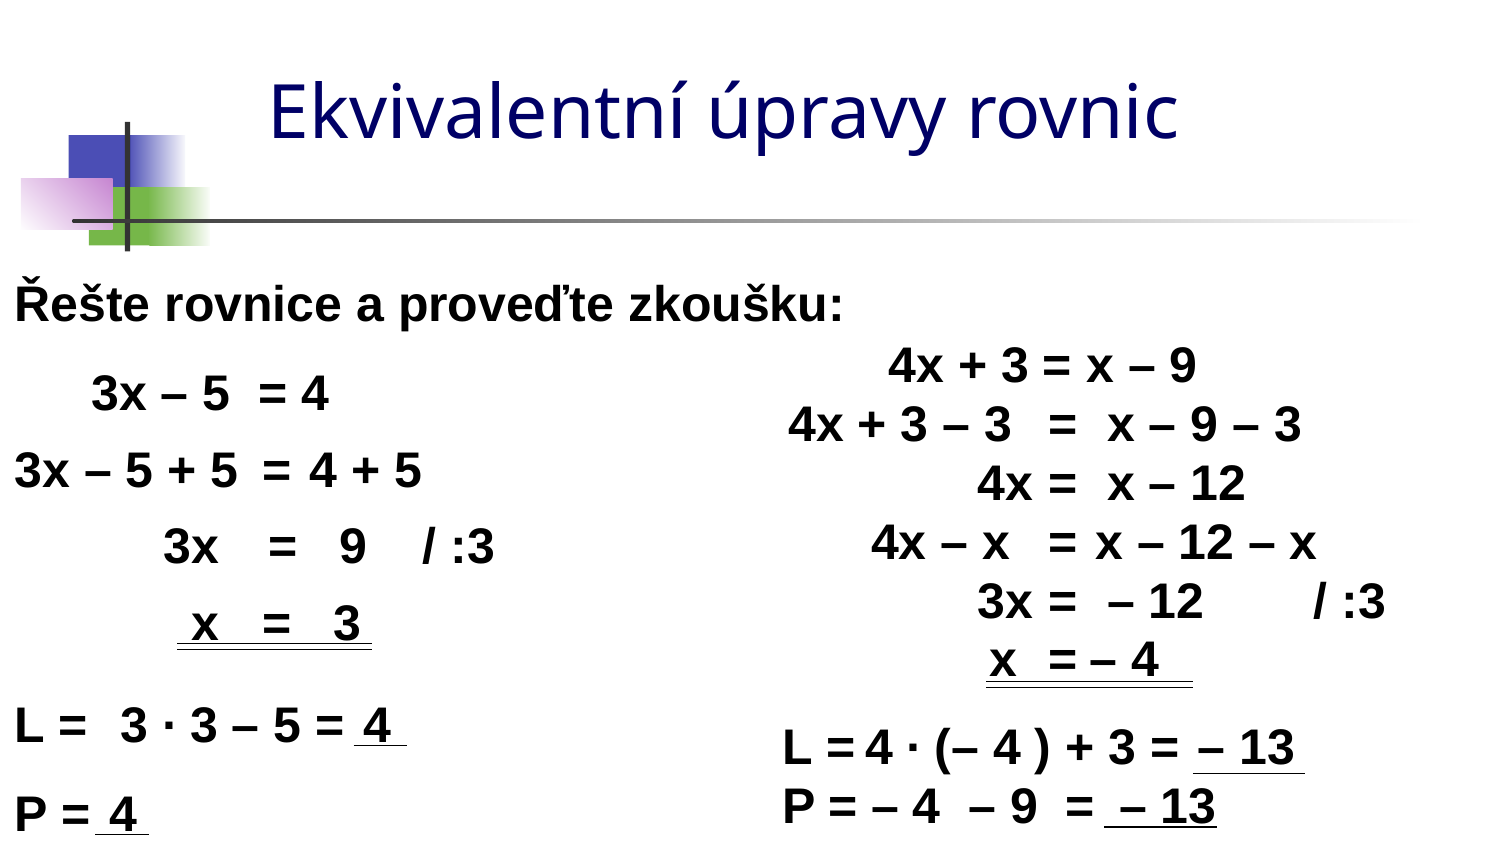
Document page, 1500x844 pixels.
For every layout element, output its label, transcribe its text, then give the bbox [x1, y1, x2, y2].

text_box 4 + 5 [295, 431, 445, 503]
text_box = [253, 507, 325, 580]
text_box = [1033, 562, 1105, 635]
text_box 3 ∙ 3 – 5 = [105, 686, 348, 759]
text_box x [974, 635, 1033, 692]
text_box = [247, 431, 295, 503]
text_box 4x + 3 – 3 [773, 385, 1033, 458]
text_box P = [767, 767, 856, 840]
text_box – 13 [1104, 767, 1262, 840]
text_box 3x – 5 = 4 [76, 354, 390, 427]
text_box – 13 [1182, 708, 1341, 781]
text_box = [1033, 635, 1105, 681]
text_box = [1033, 444, 1105, 503]
text_box – 4 [1105, 620, 1233, 692]
text_box 3x – 5 + 5 [0, 431, 247, 503]
text_box L = [767, 708, 850, 767]
text_box 4 [348, 686, 424, 759]
text_box 3 [319, 584, 408, 657]
text_box x – 12 – x [1105, 503, 1418, 576]
text_box / :3 [407, 507, 514, 580]
text_box x – 12 [1105, 458, 1362, 503]
text_box x – 9 – 3 [1092, 385, 1396, 458]
text_box Řešte rovnice a proveďte zkoušku: [0, 265, 916, 338]
text_box / :3 [1299, 562, 1406, 635]
text_box = [247, 584, 319, 643]
text_box = [1033, 503, 1105, 562]
text_box x [177, 584, 247, 643]
text_box 4x + 3 = x – 9 [874, 326, 1295, 385]
text_box 4 [94, 775, 170, 844]
text_box 4x [962, 444, 1033, 503]
text_box L = [0, 686, 105, 759]
title Ekvivalentní úpravy rovnic [129, 43, 1318, 175]
text_box 3x [962, 562, 1033, 635]
text_box 9 [325, 507, 407, 580]
text_box P = [0, 775, 94, 844]
text_box 4x – x [856, 503, 1033, 576]
text_box – 12 [1105, 562, 1228, 635]
text_box 4 ∙ (– 4 ) + 3 = [850, 708, 1182, 767]
text_box = [1033, 385, 1092, 444]
text_box – 4 – 9 = [856, 767, 1104, 840]
text_box 3x [149, 507, 253, 580]
